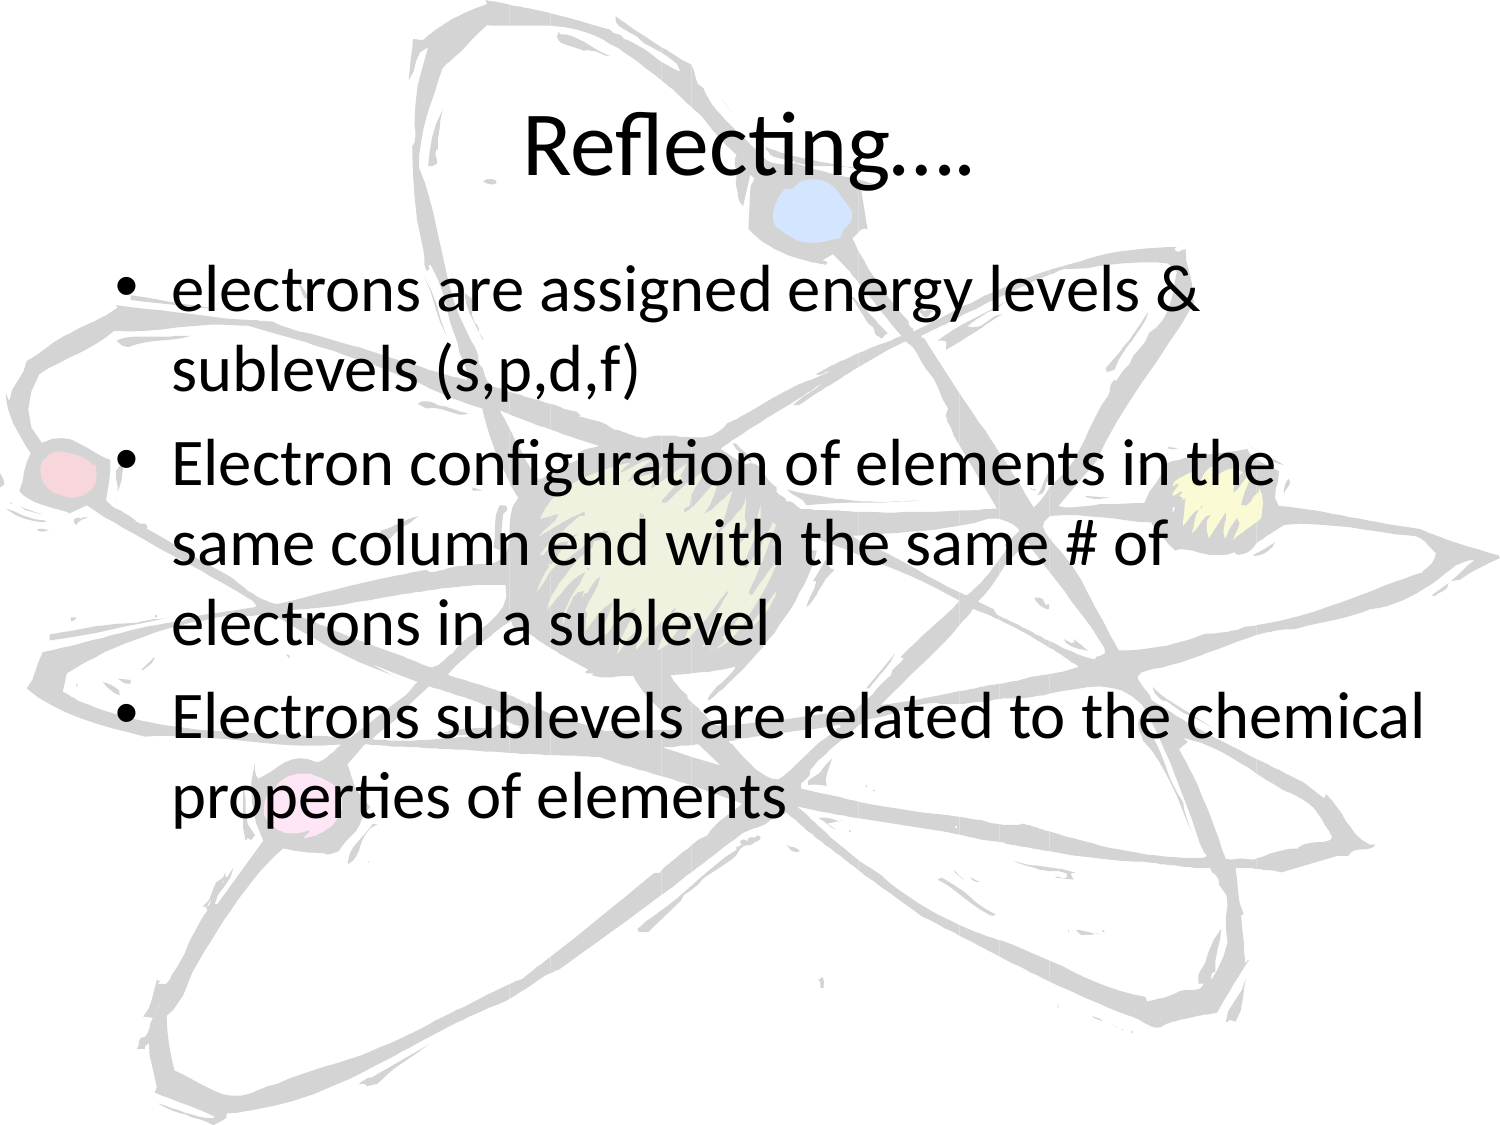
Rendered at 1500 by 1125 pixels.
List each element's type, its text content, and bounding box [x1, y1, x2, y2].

text_box electrons are assigned energy levels & sublevels (s,p,d,f) Electron configuration of elements in the same column end with the same # of electrons in a sublevel Electrons sublevels are related to the chemical properties of elements [99, 237, 1450, 1100]
title Reflecting…. [75, 45, 1425, 212]
list [75, 212, 1425, 1075]
